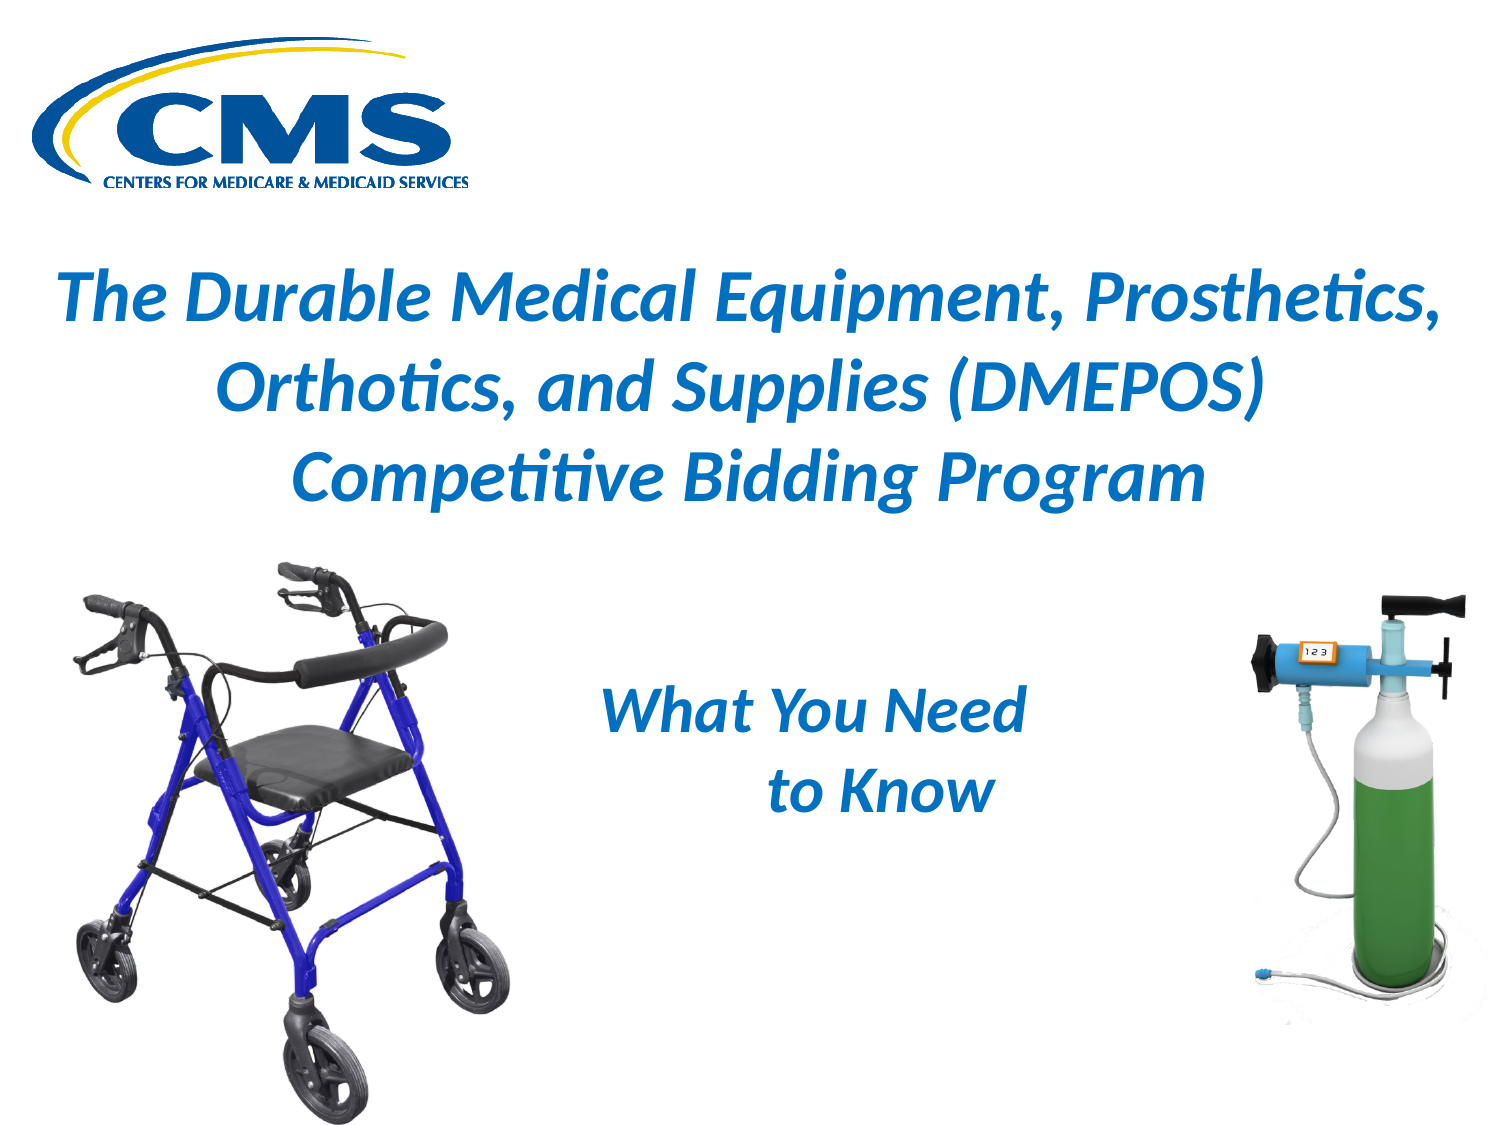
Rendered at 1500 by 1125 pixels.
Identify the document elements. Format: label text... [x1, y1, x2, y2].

picture [1242, 562, 1487, 1026]
list What You Need to Know [691, 658, 1200, 959]
picture [32, 37, 468, 188]
picture [0, 462, 688, 1125]
title The Durable Medical Equipment, Prosthetics, Orthotics, and Supplies (DMEPOS) Competitive Bidding Program [0, 224, 1500, 538]
